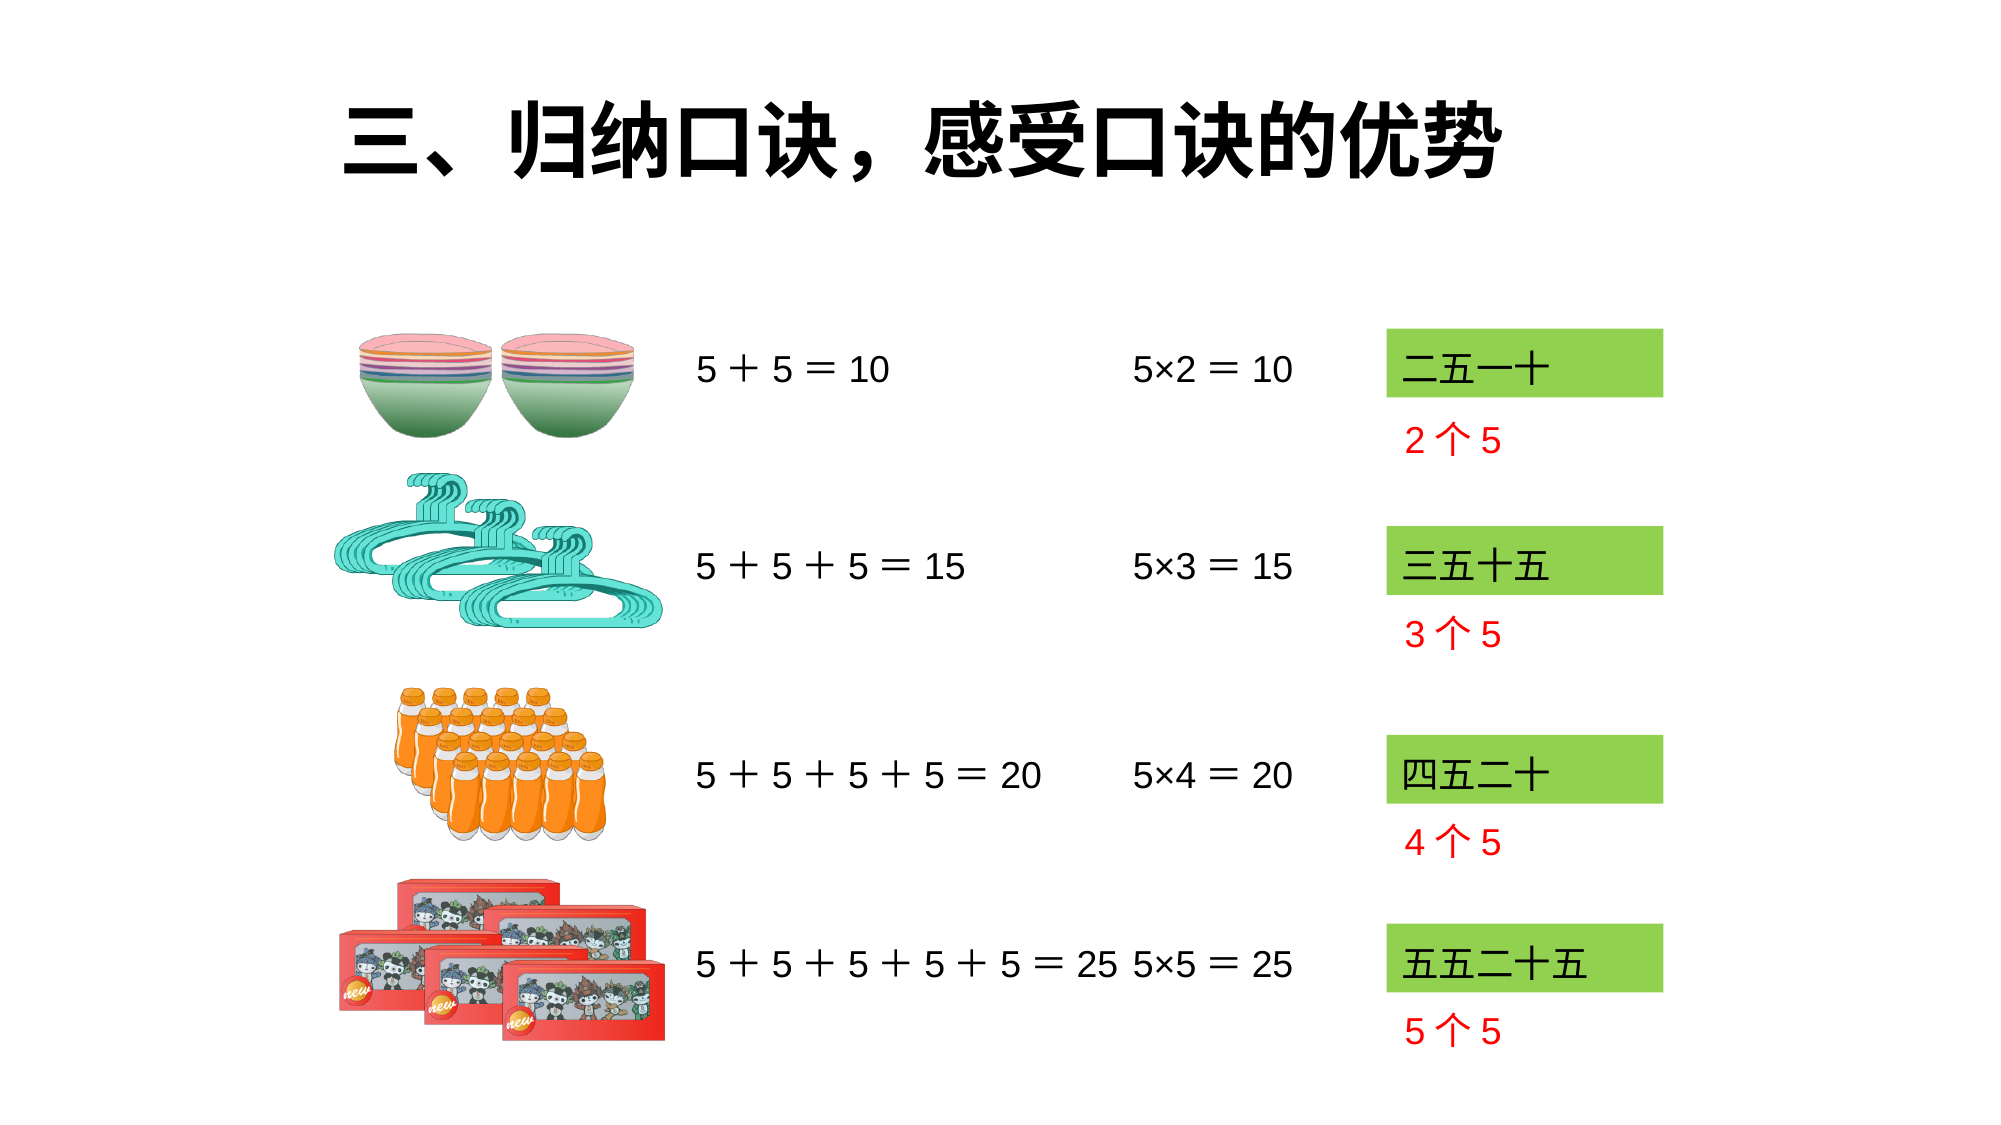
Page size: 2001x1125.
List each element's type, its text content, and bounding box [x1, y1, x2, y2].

text_box 5＋5＋5＝15 [716, 526, 1079, 595]
text_box 5＋5＋5＋5＝20 [680, 734, 1118, 804]
text_box 5×2＝10 [1118, 328, 1386, 398]
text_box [317, 558, 670, 976]
text_box 5×5＝25 [1118, 923, 1386, 993]
text_box 5×4＝20 [1118, 734, 1386, 804]
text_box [302, 220, 705, 361]
text_box 5×3＝15 [1118, 526, 1386, 595]
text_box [338, 976, 666, 1042]
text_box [267, 361, 716, 754]
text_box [1386, 328, 1664, 994]
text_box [1389, 399, 1572, 1061]
text_box 5＋5＋5＋5＋5＝25 [680, 923, 1118, 993]
title 三、归纳口诀，感受口诀的优势 [324, 68, 1610, 209]
text_box 5＋5＝10 [705, 328, 1013, 398]
